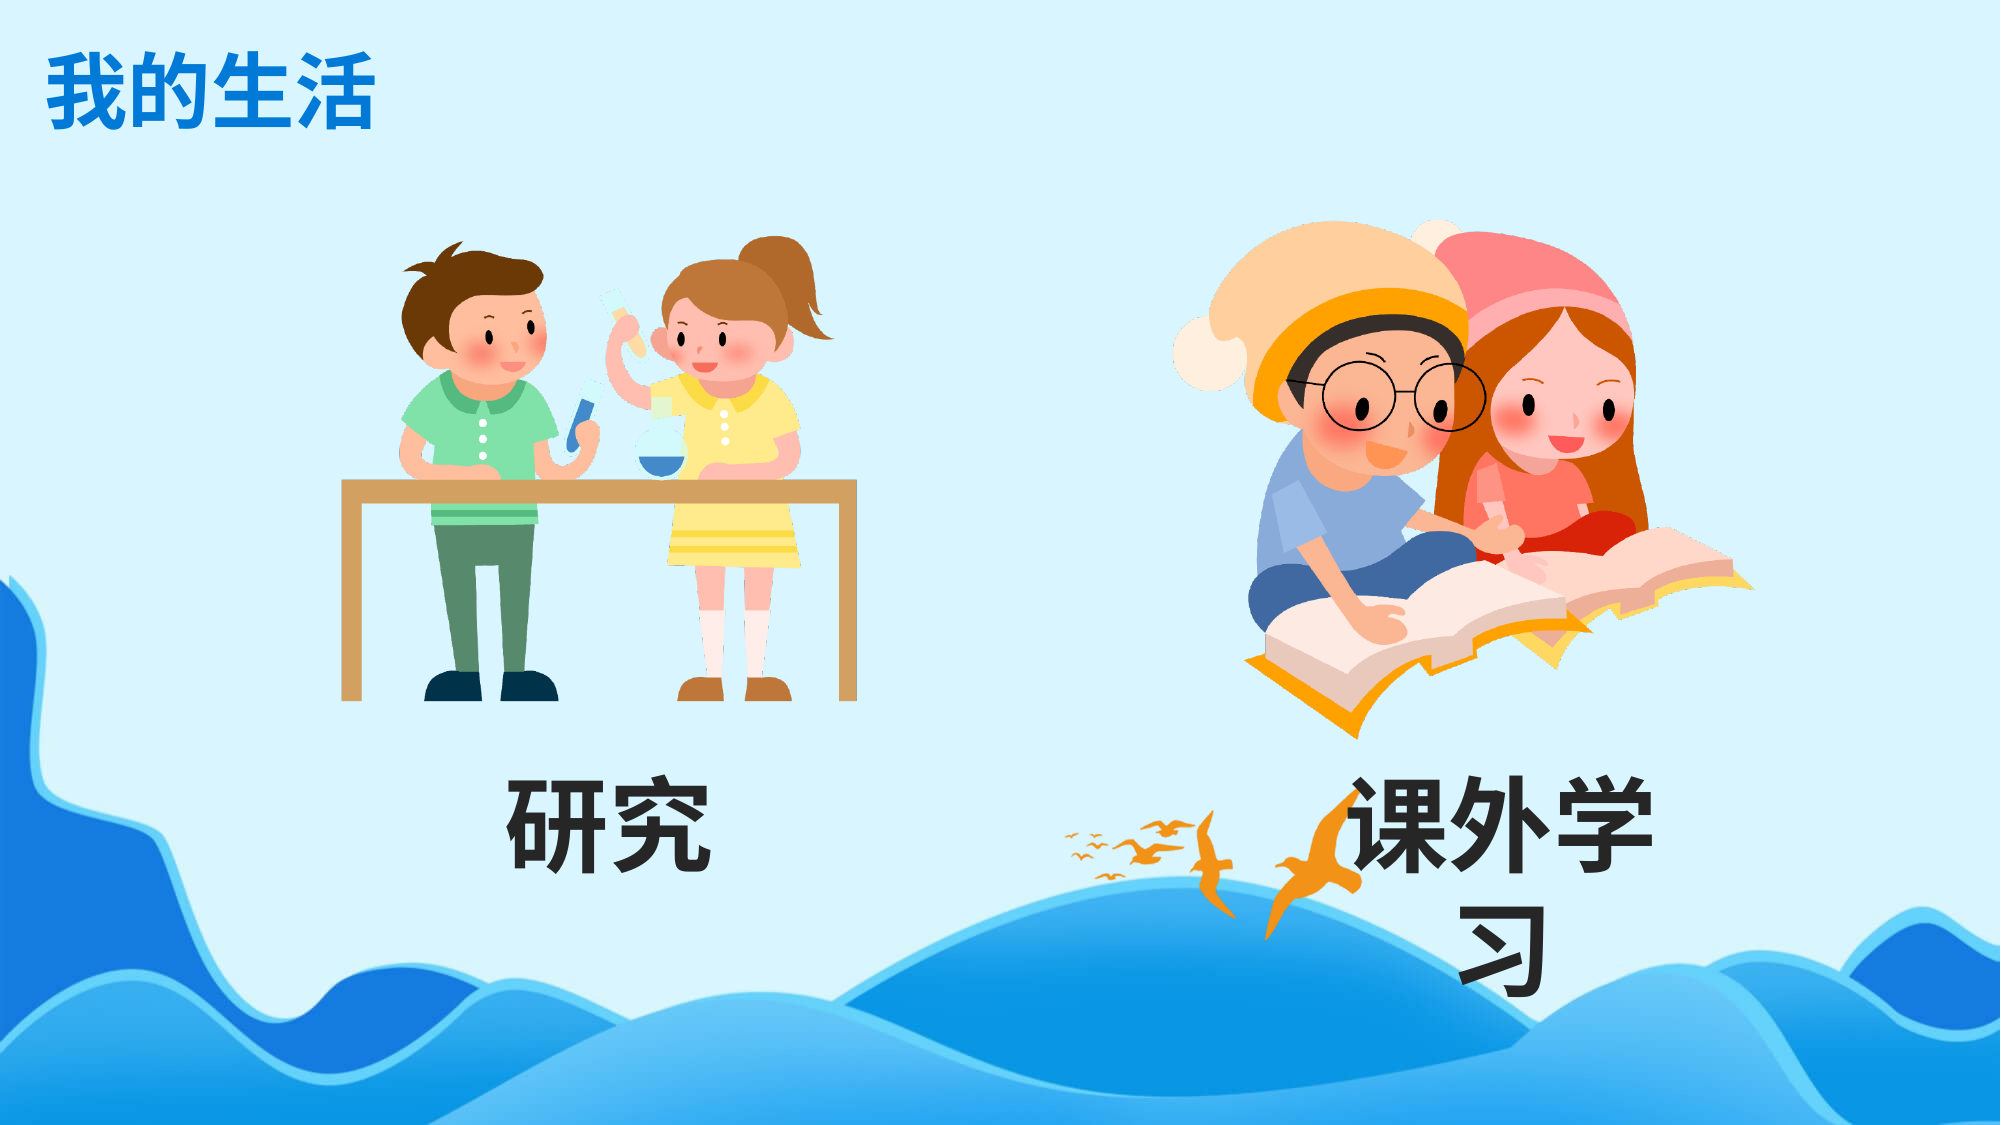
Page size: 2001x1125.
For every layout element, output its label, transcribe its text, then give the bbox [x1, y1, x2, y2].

text_box 研究 [466, 753, 753, 893]
text_box 我的生活 [30, 32, 568, 147]
text_box 课外学习 [1305, 754, 1697, 1018]
picture [0, 0, 2000, 1125]
